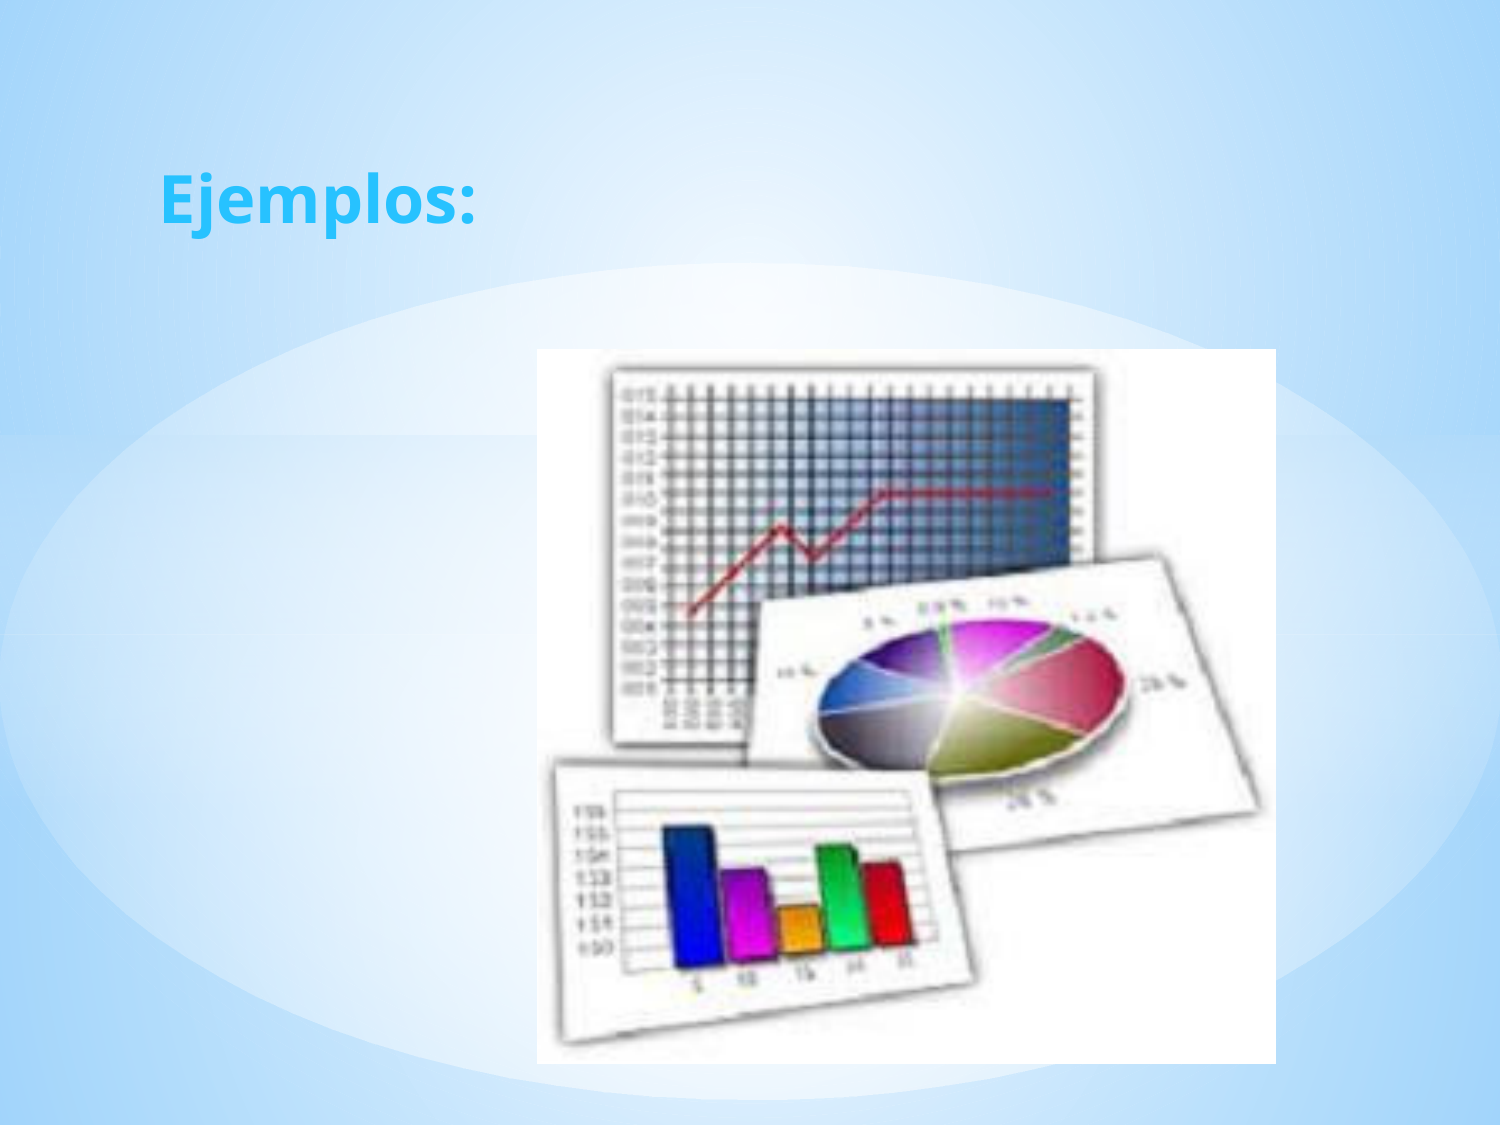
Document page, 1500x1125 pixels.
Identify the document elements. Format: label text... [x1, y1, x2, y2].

text_box Ejemplos: [143, 148, 493, 244]
picture [537, 349, 1277, 1064]
